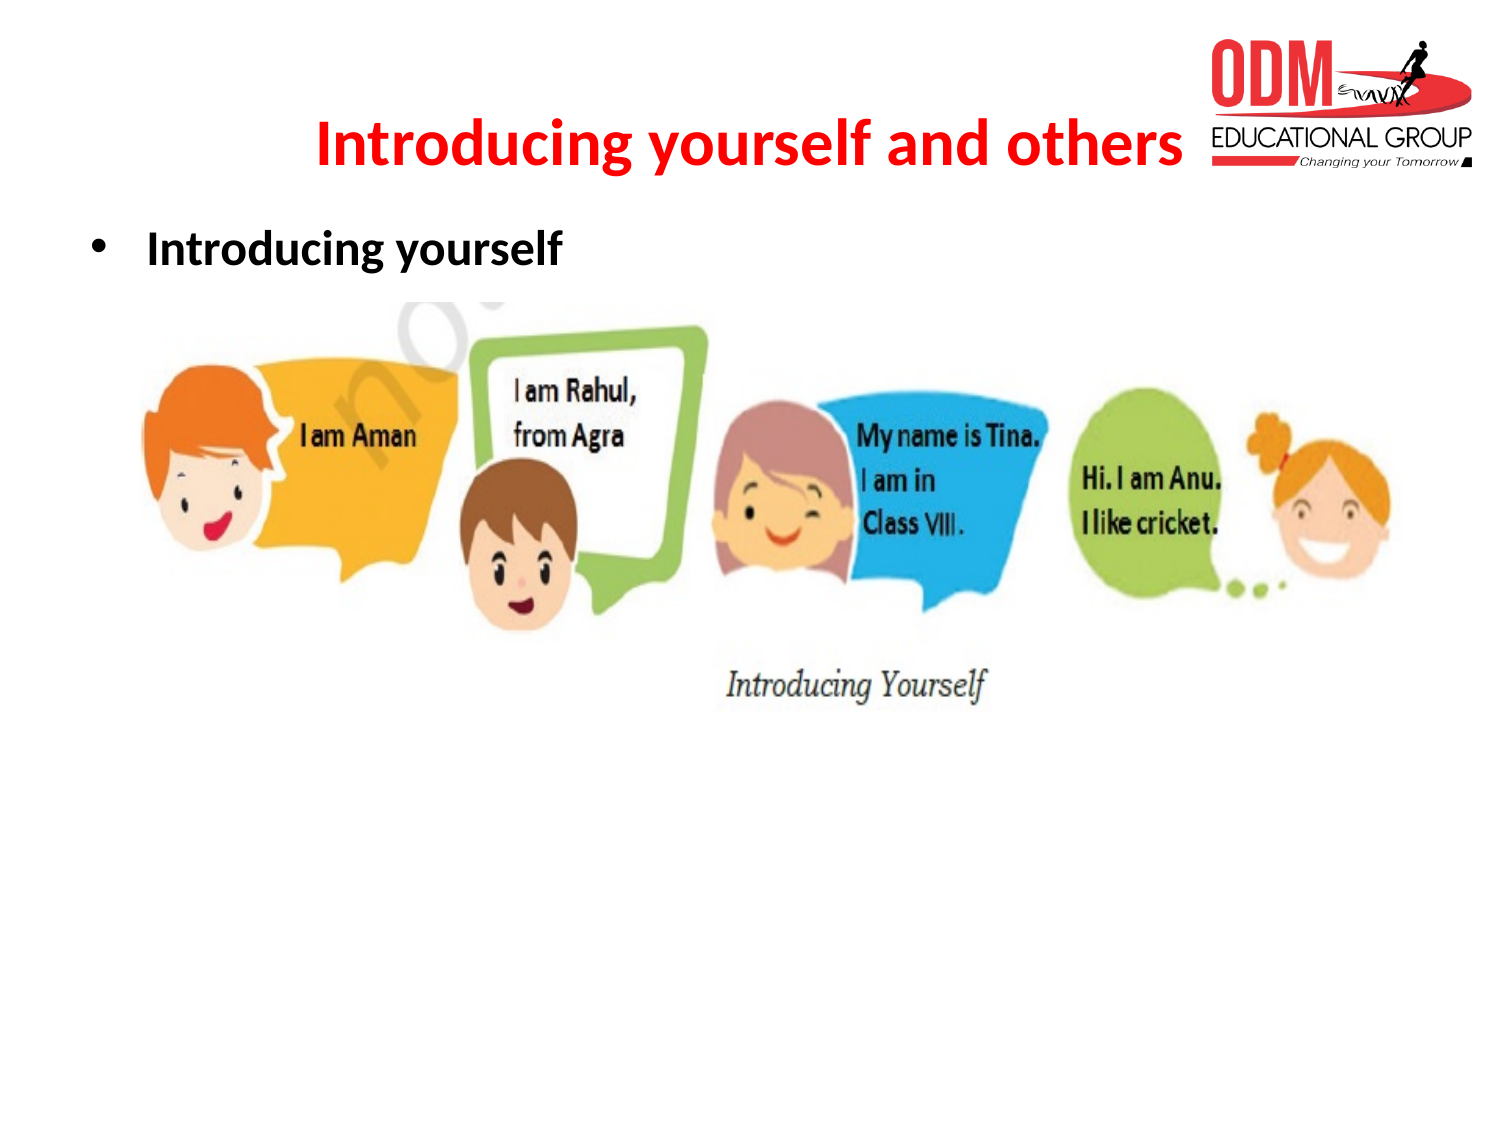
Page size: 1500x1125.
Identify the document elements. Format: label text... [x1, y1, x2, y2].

list Introducing yourself [75, 208, 1425, 1005]
picture [90, 302, 1410, 714]
picture [1212, 38, 1472, 168]
title Introducing yourself and others [75, 45, 1425, 208]
